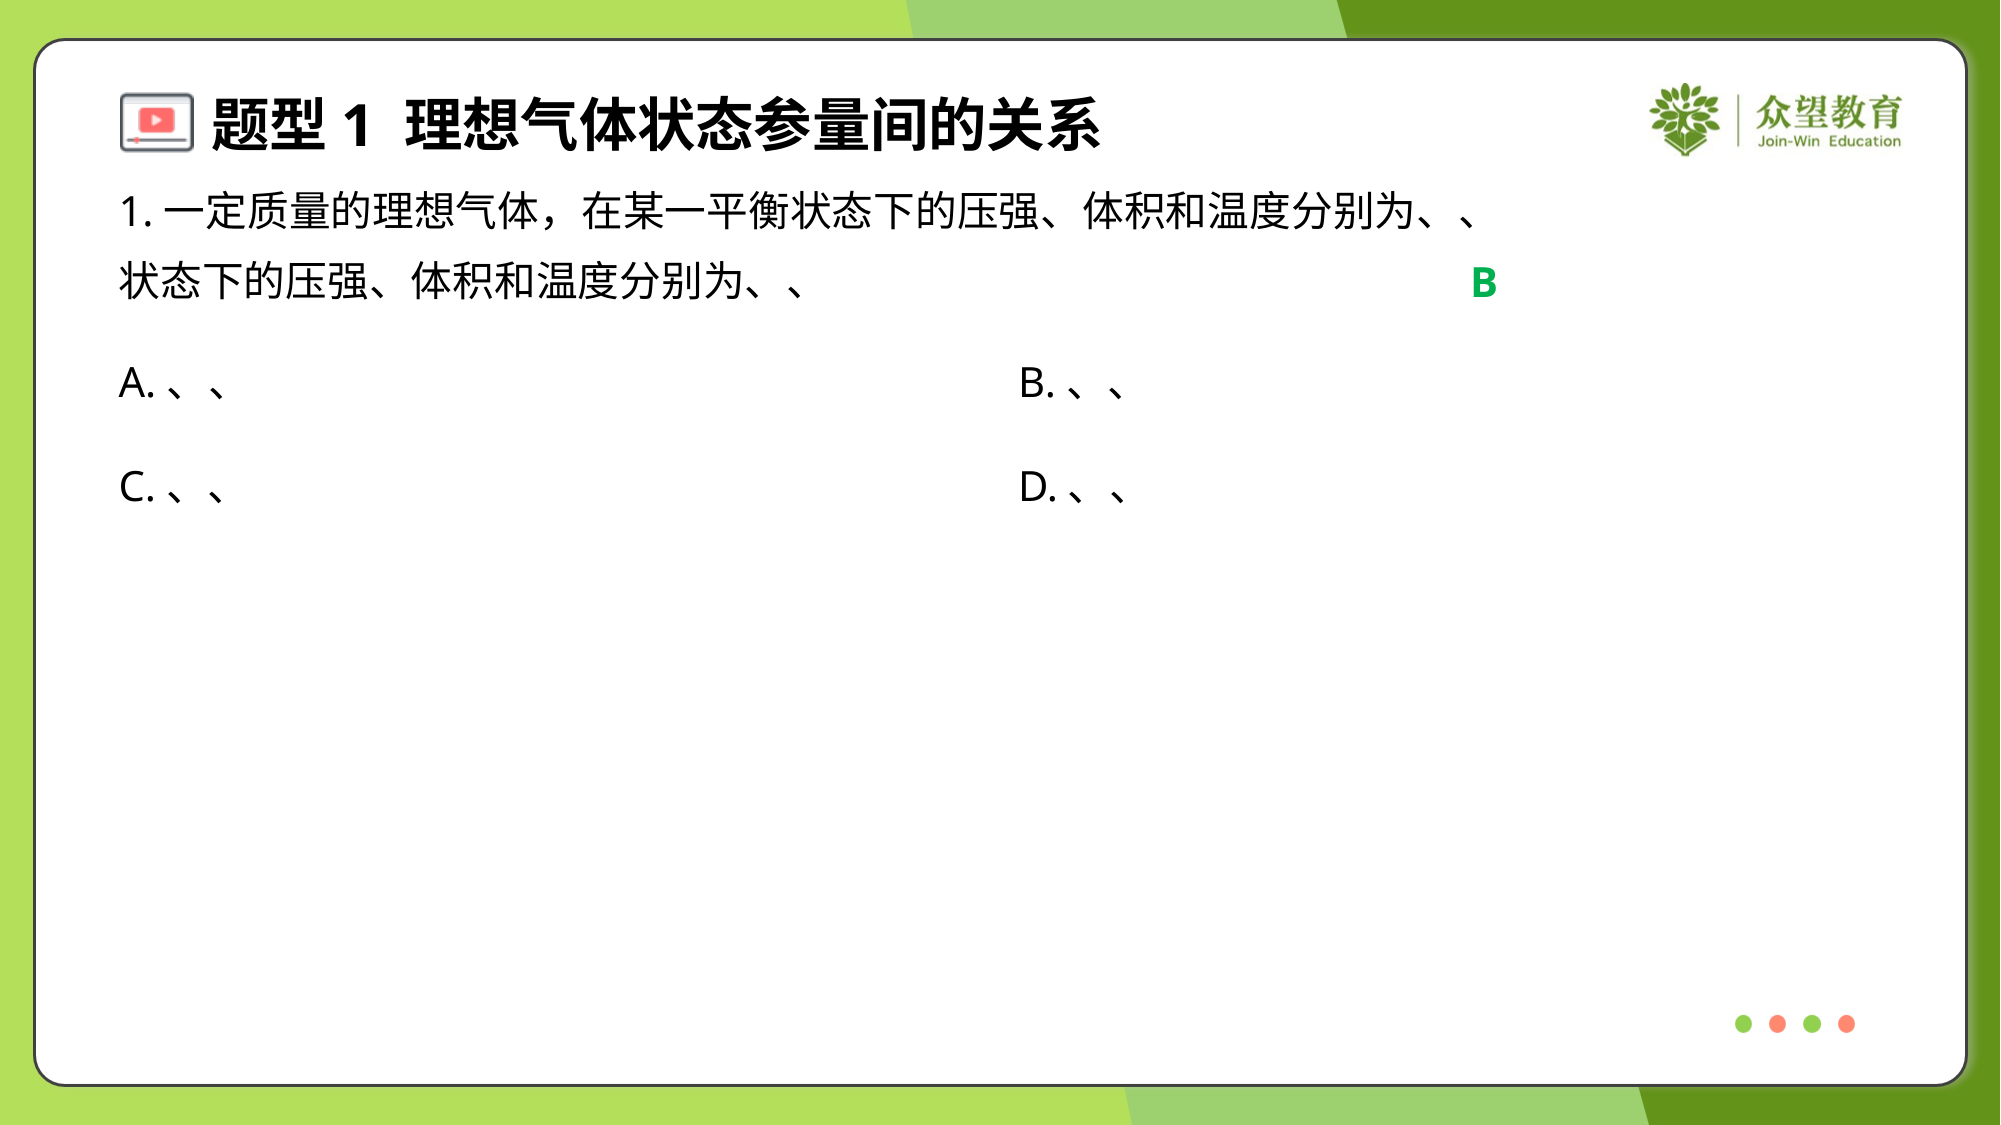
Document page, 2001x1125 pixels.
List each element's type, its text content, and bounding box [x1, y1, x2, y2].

picture [0, 0, 2000, 1125]
text_box B [1454, 235, 1514, 300]
